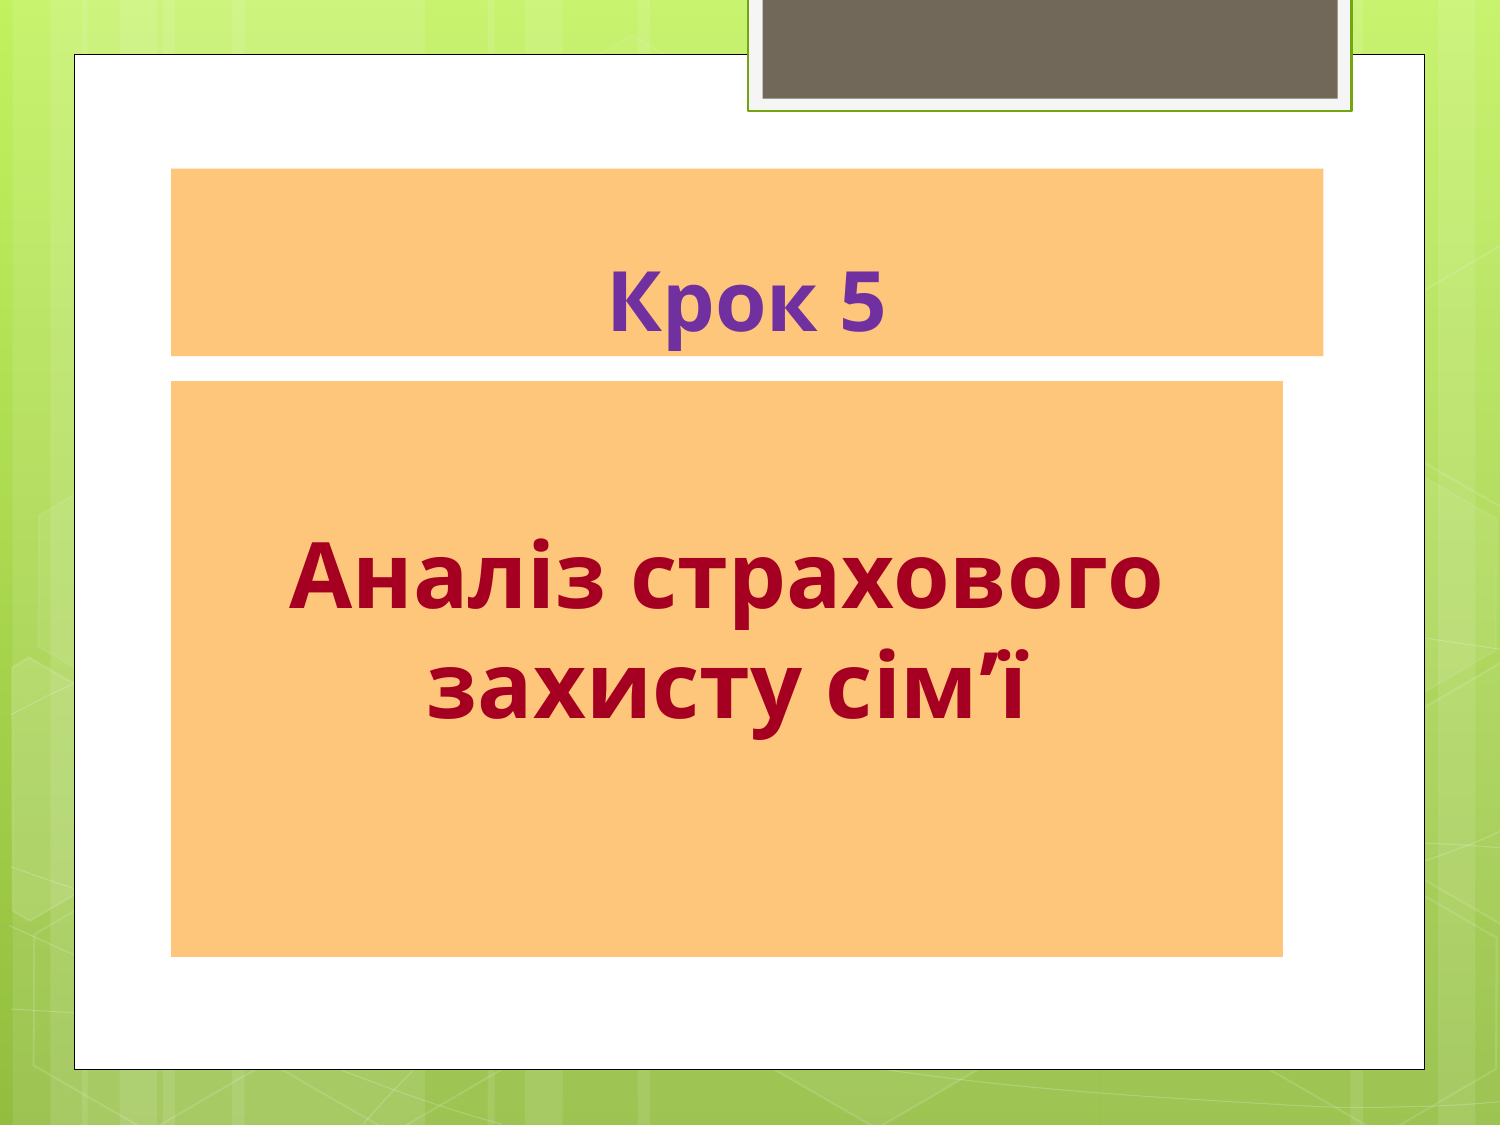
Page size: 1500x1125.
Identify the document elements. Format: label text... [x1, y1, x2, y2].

list Аналіз страхового захисту сім’ї [171, 381, 1283, 957]
title Крок 5 [171, 168, 1324, 357]
